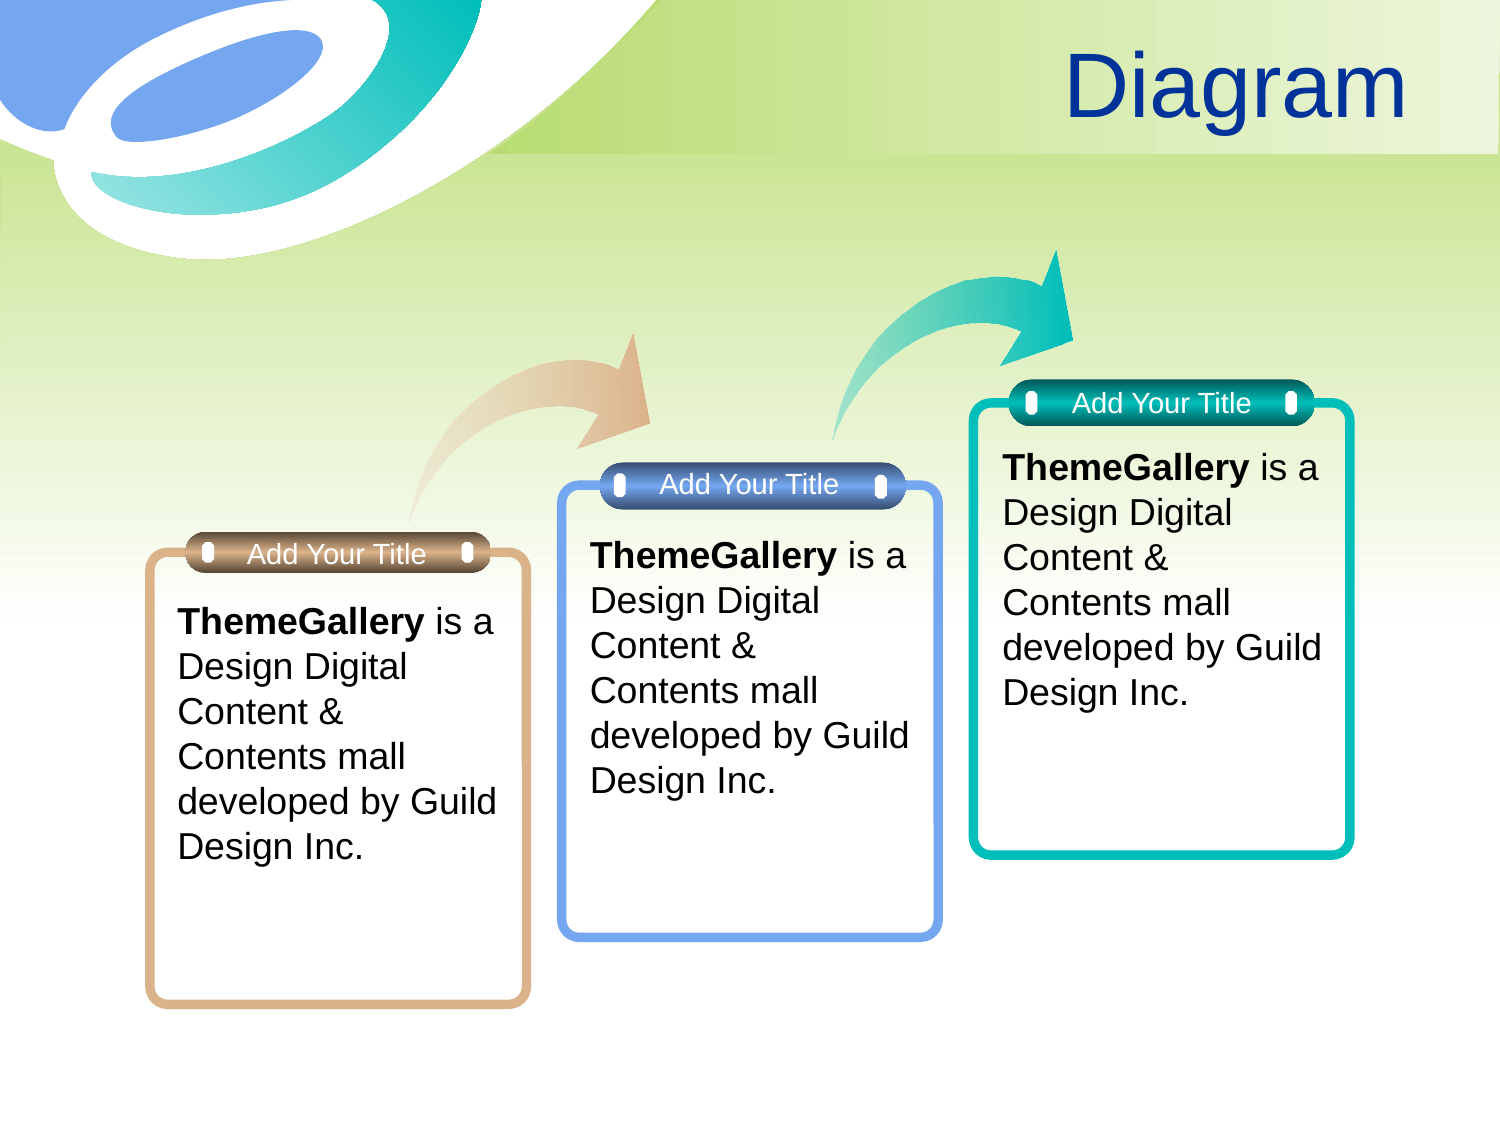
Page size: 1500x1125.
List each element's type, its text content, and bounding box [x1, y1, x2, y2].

text_box Add Your Title [1056, 376, 1267, 427]
text_box [832, 249, 1073, 440]
text_box [973, 402, 1350, 856]
text_box [874, 474, 887, 499]
text_box [1025, 391, 1038, 415]
text_box [1285, 391, 1297, 415]
text_box Add Your Title [644, 457, 855, 508]
text_box [561, 485, 939, 938]
text_box [1267, 379, 1315, 427]
text_box [613, 473, 626, 498]
text_box ThemeGallery is a Design Digital Content & Contents mall developed by Guild Design Inc. [575, 523, 925, 809]
text_box [600, 462, 906, 510]
text_box [408, 332, 650, 523]
title Diagram [99, 24, 1425, 138]
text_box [149, 527, 527, 1005]
text_box ThemeGallery is a Design Digital Content & Contents mall developed by Guild Design Inc. [987, 435, 1338, 721]
text_box [1008, 379, 1056, 427]
